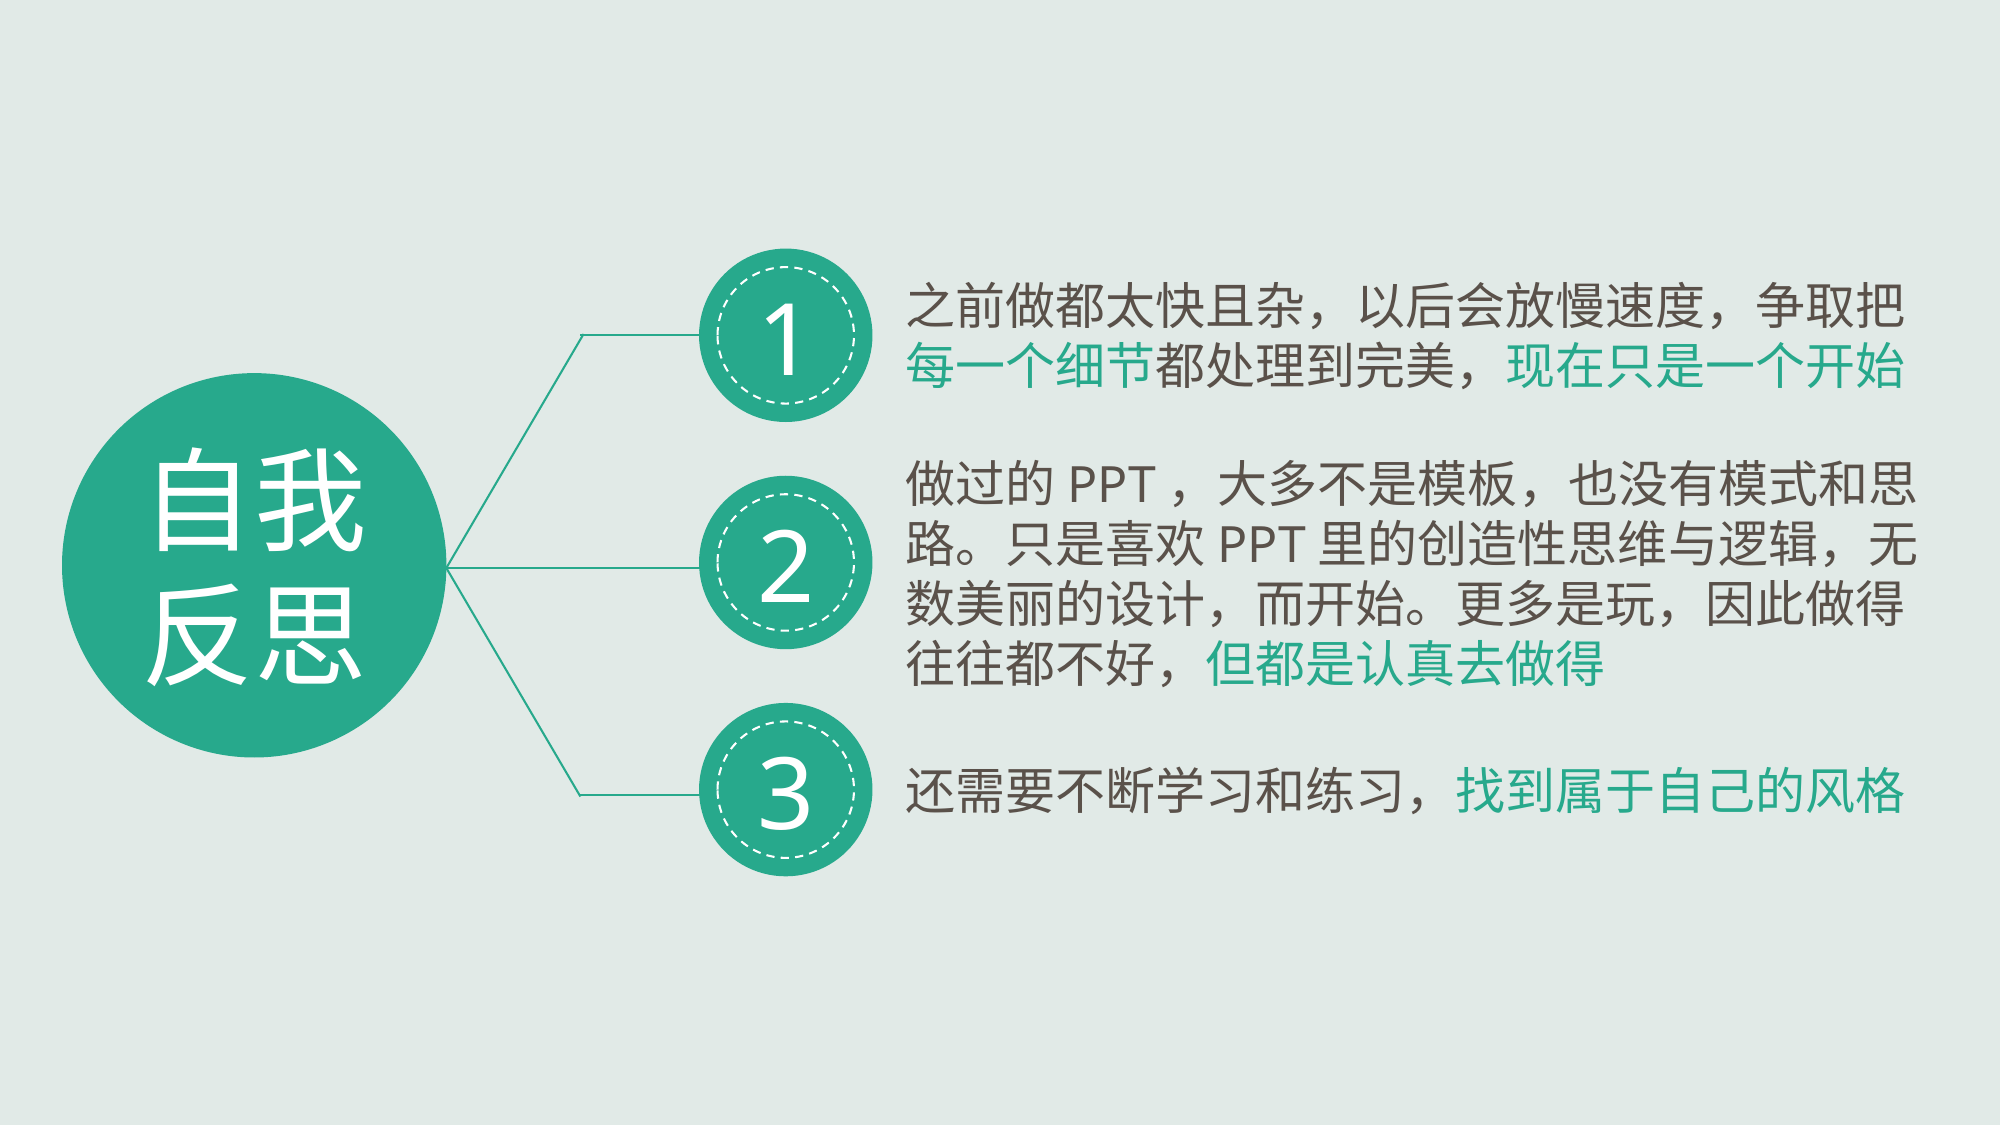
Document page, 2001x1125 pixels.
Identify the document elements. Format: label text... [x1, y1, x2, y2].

text_box 之前做都太快且杂，以后会放慢速度，争取把 每一个细节都处理到完美，现在只是一个开始 [890, 267, 1938, 402]
text_box [716, 720, 855, 859]
text_box 3 [698, 701, 874, 878]
text_box [716, 266, 855, 405]
text_box [716, 493, 855, 632]
text_box 自我 反思 [60, 372, 446, 759]
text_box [446, 568, 581, 797]
text_box 1 [698, 247, 874, 424]
text_box 2 [698, 474, 874, 651]
text_box 做过的PPT，大多不是模板，也没有模式和思 路。只是喜欢PPT里的创造性思维与逻辑，无 数美丽的设计，而开始。更多是玩，因此做得 往往都不好，但都是认真去做得 [890, 445, 1938, 701]
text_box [446, 333, 584, 567]
text_box 还需要不断学习和练习，找到属于自己的风格 [890, 751, 1938, 827]
